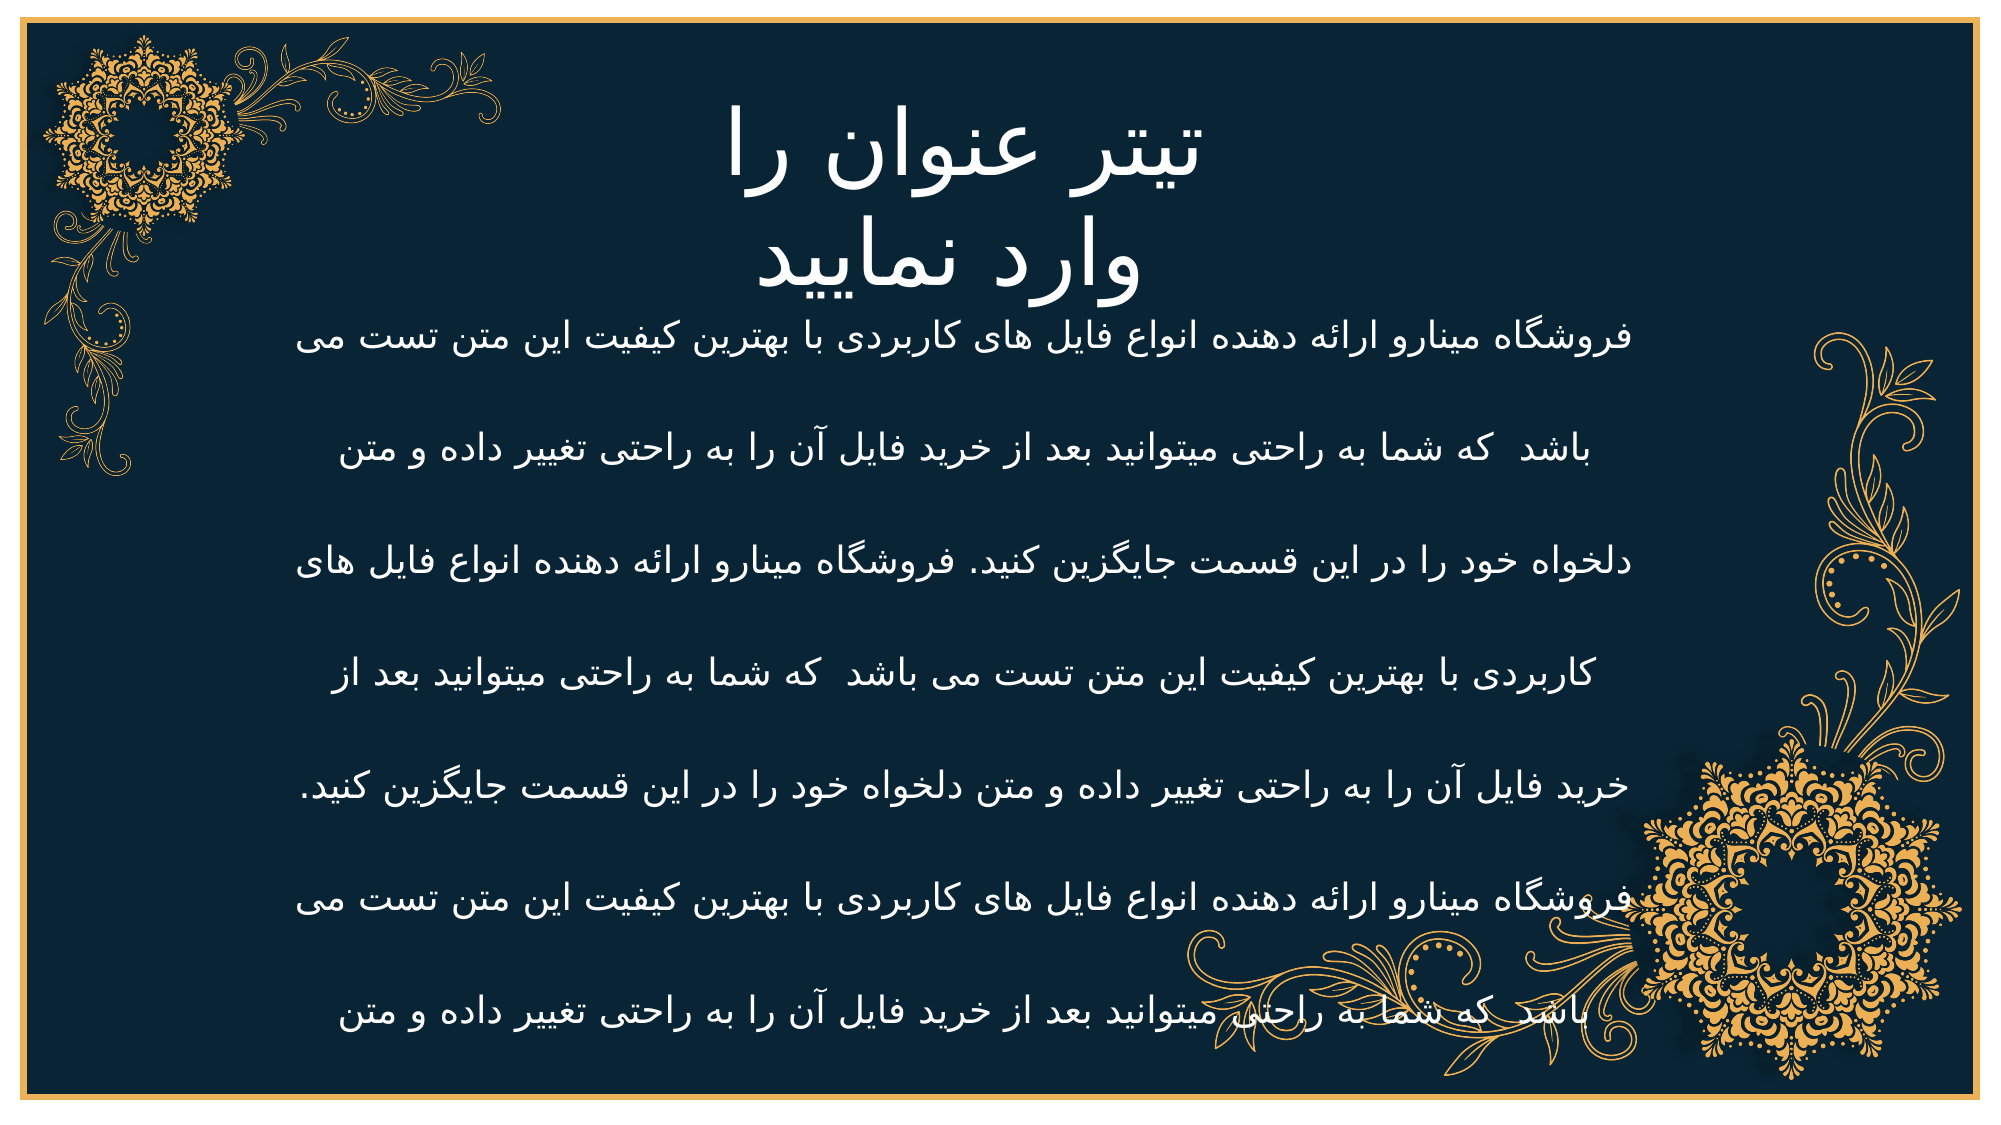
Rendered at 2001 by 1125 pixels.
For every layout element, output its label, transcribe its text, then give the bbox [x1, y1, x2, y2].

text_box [40, 35, 501, 476]
text_box تیتر عنوان را وارد نمایید [704, 76, 1226, 235]
text_box فروشگاه مینارو ارائه دهنده انواع فایل های کاربردی با بهترین کیفیت این متن تست می باشد که شما به راحتی میتوانید بعد از خرید فایل آن را به راحتی تغییر داده و متن دلخواه خود را در این قسمت جایگزین کنید. فروشگاه مینارو ارائه دهنده انواع فایل های کاربردی با بهترین کیفیت این متن تست می باشد که شما به راحتی میتوانید بعد از خرید فایل آن را به راحتی تغییر داده و متن دلخواه خود را در این قسمت جایگزین کنید. فروشگاه مینارو ارائه دهنده انواع فایل های کاربردی با بهترین کیفیت این متن تست می باشد که شما به راحتی میتوانید بعد از خرید فایل آن را به راحتی تغییر داده و متن دلخواه خود را در این قسمت جایگزین کنید. فروشگاه مینارو ارائه دهنده انواع فایل های کاربردی با بهترین کیفیت این متن تست می باشد که شما به راحتی میتوانید بعد از خرید فایل آن را به راحتی تغییر داده و متن دلخواه خود را در این قسمت جایگزین کنید. [279, 235, 1650, 1125]
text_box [1187, 332, 1967, 1080]
